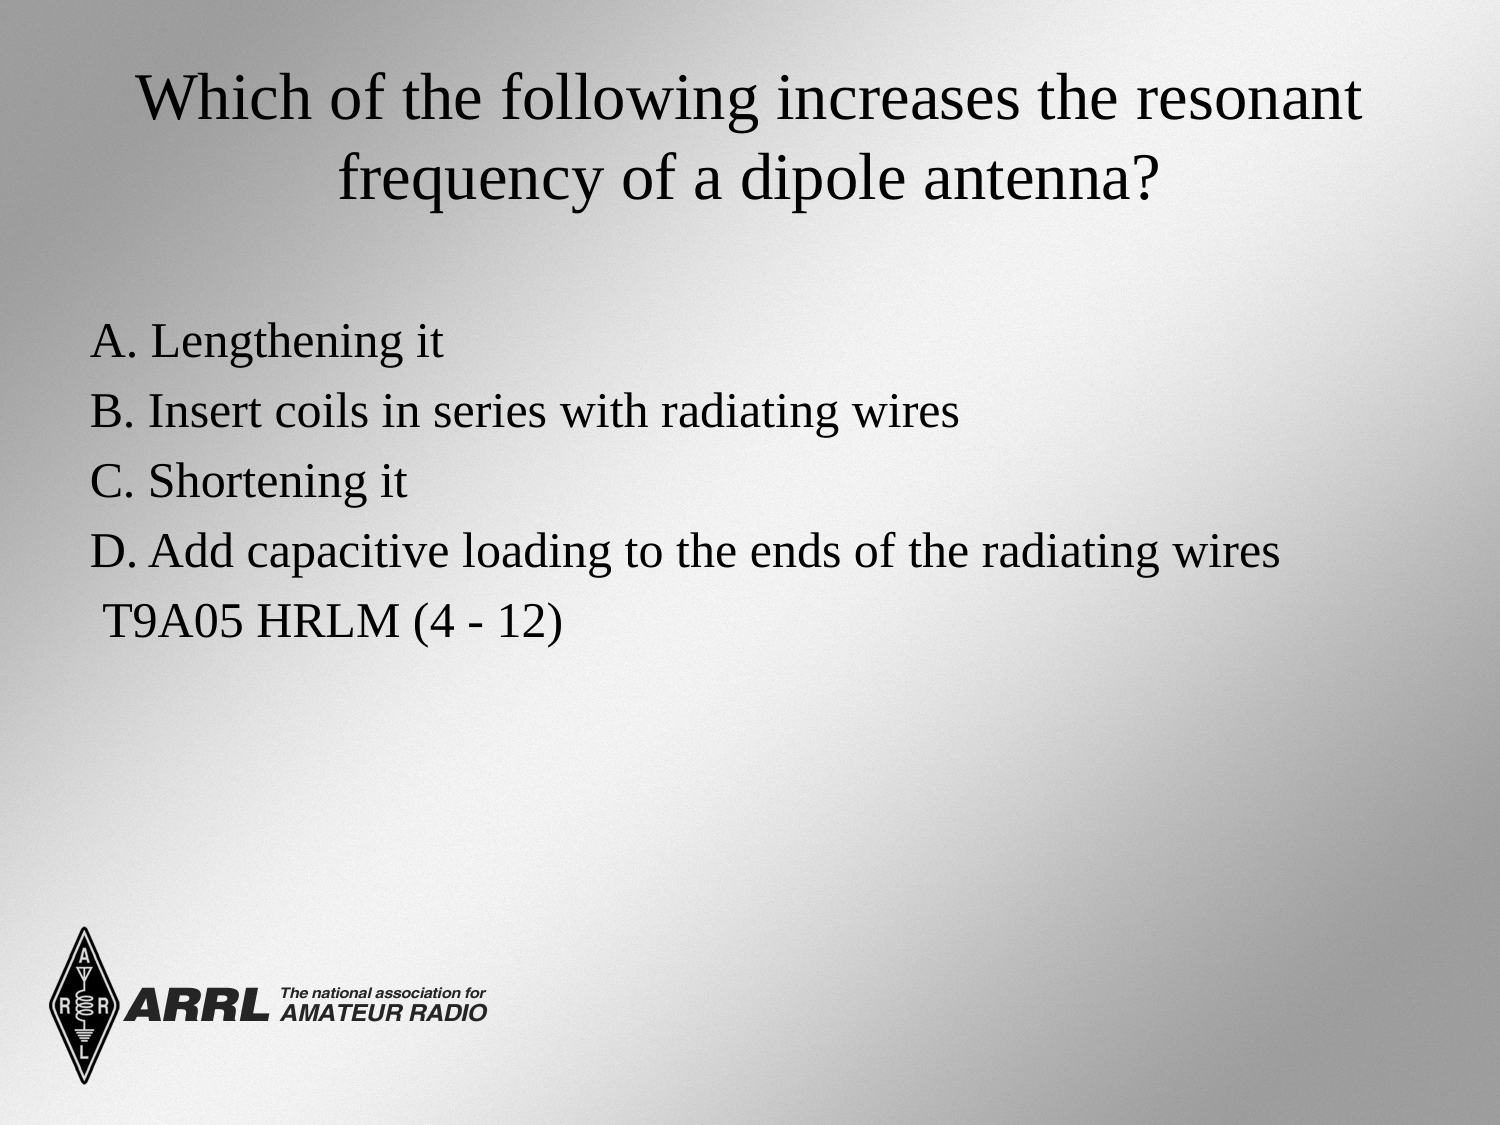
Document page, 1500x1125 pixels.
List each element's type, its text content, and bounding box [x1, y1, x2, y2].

title Which of the following increases the resonant frequency of a dipole antenna? [75, 45, 1425, 233]
list A. Lengthening it B. Insert coils in series with radiating wires C. Shortening it D. Add capacitive loading to the ends of the radiating wires T9A05 HRLM (4 - 12) [75, 299, 1425, 1005]
picture [0, 0, 1500, 1125]
